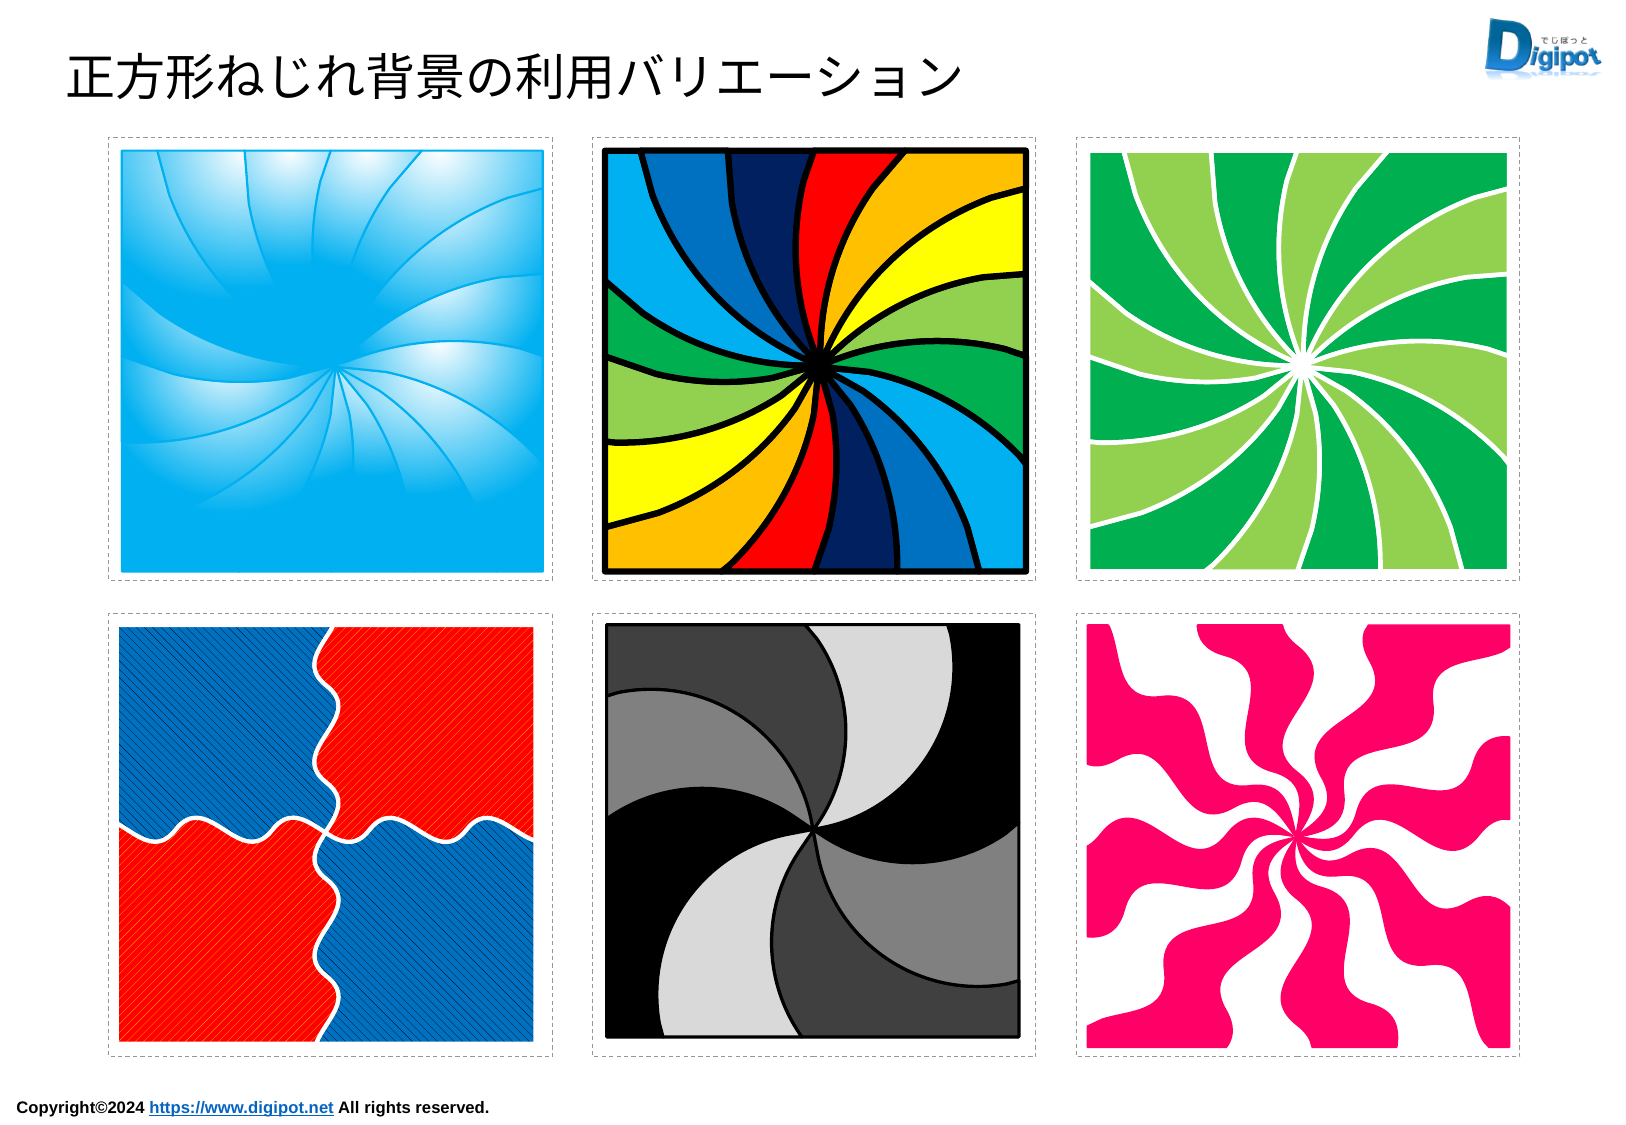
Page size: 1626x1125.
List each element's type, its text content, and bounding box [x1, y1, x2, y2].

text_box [116, 625, 536, 1044]
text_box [1088, 150, 1510, 572]
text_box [121, 150, 543, 572]
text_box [606, 624, 1019, 1037]
text_box 正方形ねじれ背景の利用バリエーション [50, 38, 980, 113]
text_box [1087, 625, 1510, 1048]
picture [1485, 18, 1602, 82]
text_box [604, 150, 1026, 572]
